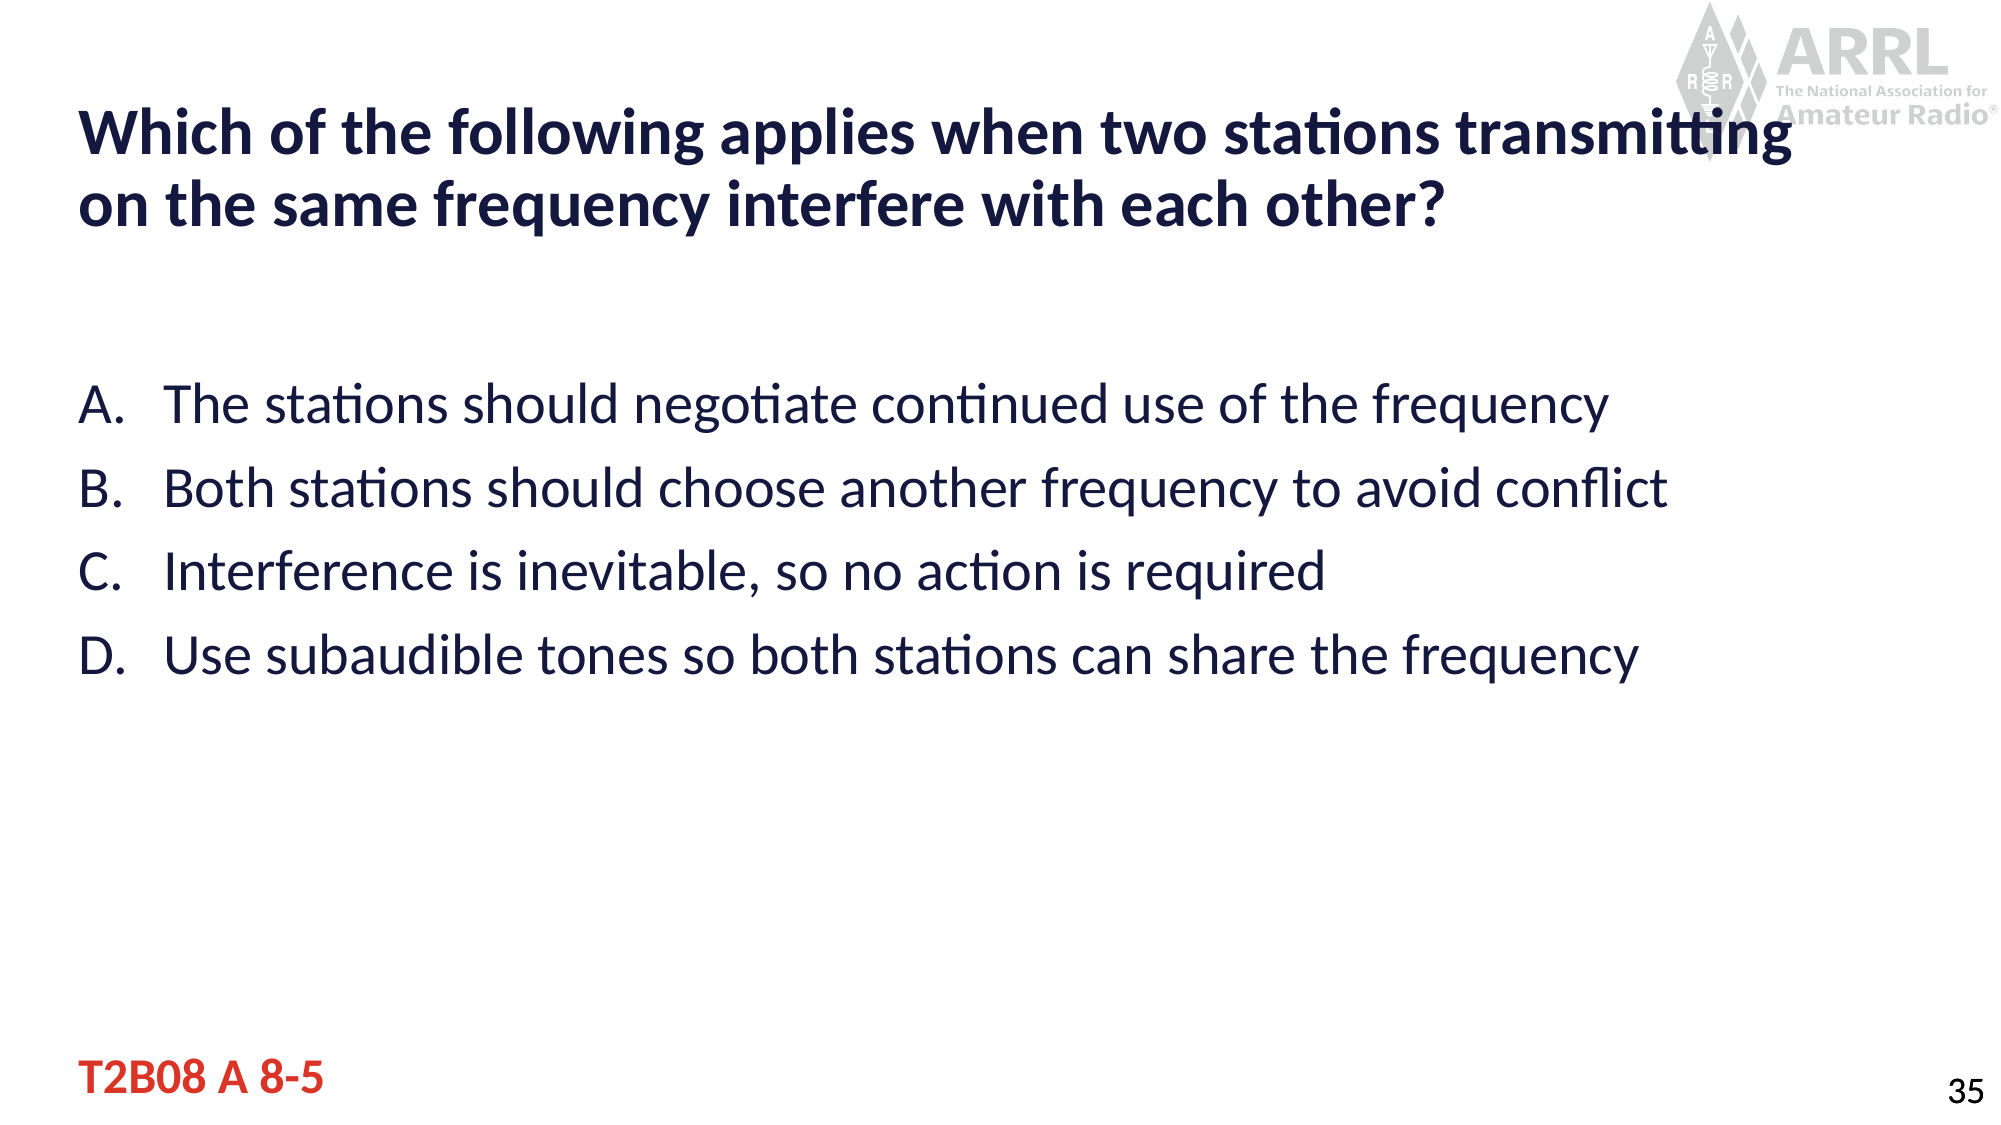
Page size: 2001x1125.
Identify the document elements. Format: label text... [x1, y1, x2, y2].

text_box T2B08 A 8-5 [63, 1036, 921, 1112]
title Which of the following applies when two stations transmitting on the same frequency interfere with each other? [63, 59, 1863, 278]
picture [1674, 0, 2000, 164]
list The stations should negotiate continued use of the frequency Both stations should choose another frequency to avoid conflict Interference is inevitable, so no action is required Use subaudible tones so both stations can share the frequency [63, 365, 1863, 989]
